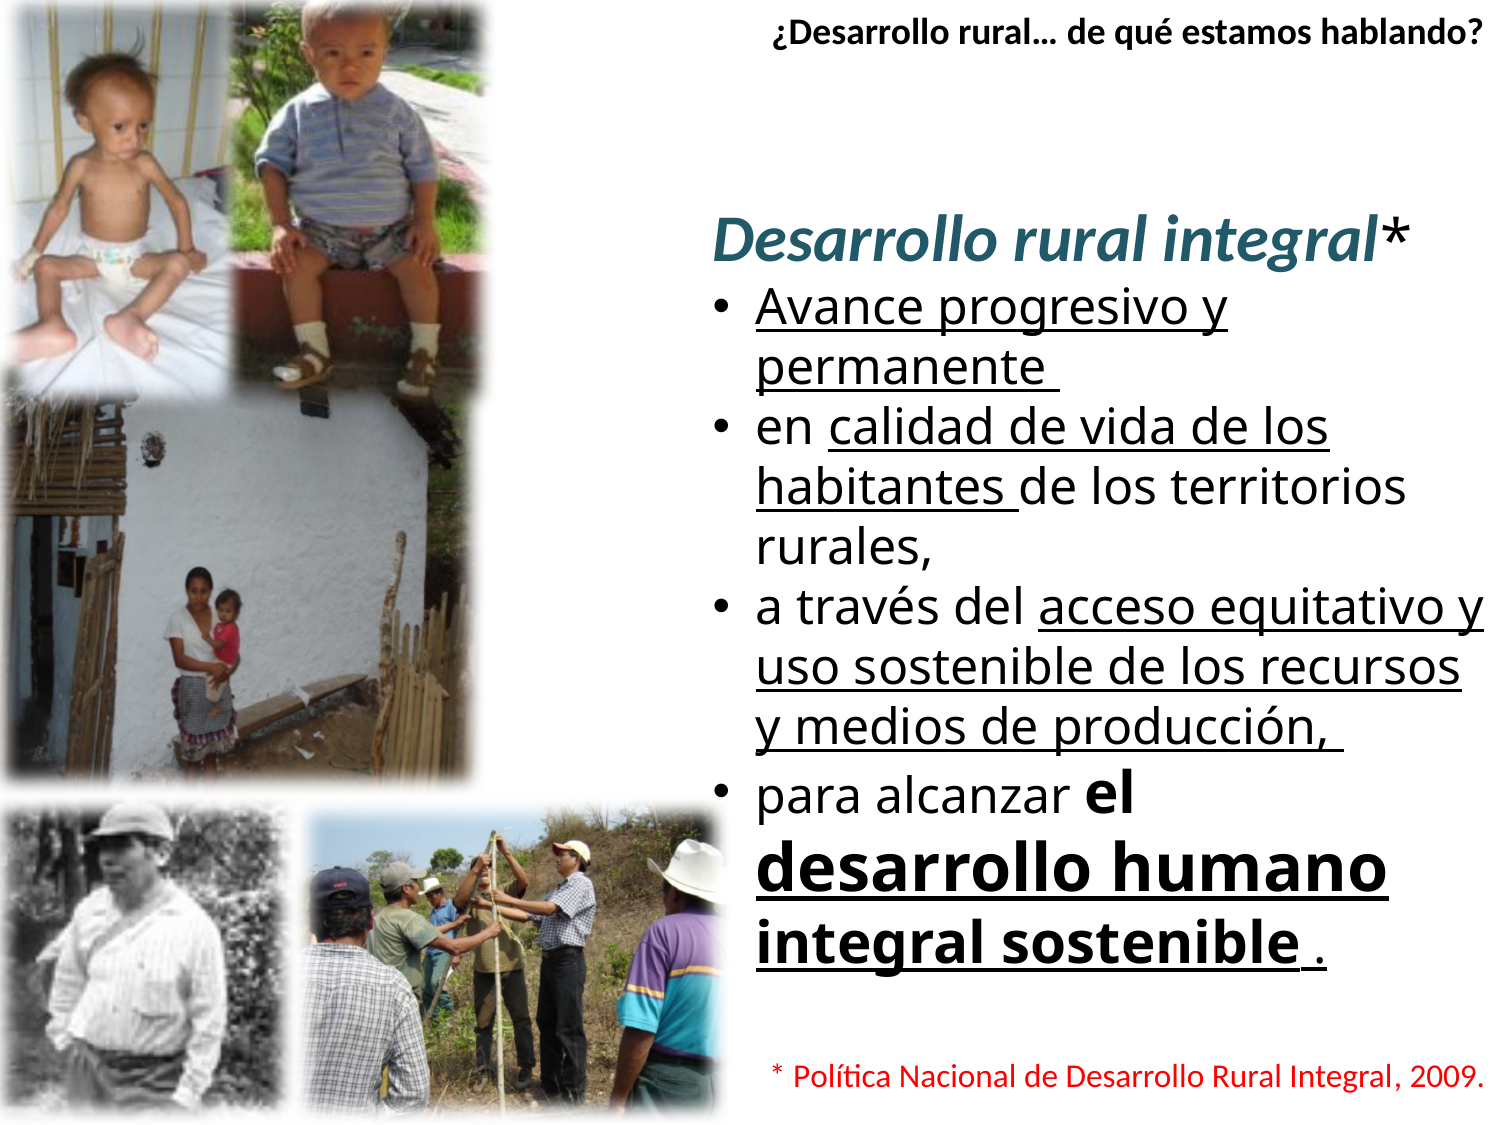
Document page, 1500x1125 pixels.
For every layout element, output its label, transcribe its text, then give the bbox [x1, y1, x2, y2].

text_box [0, 0, 731, 1125]
text_box Desarrollo rural integral* Avance progresivo y permanente en calidad de vida de los habitantes de los territorios rurales, a través del acceso equitativo y uso sostenible de los recursos y medios de producción, para alcanzar el desarrollo humano integral sostenible . [736, 187, 1500, 983]
text_box ¿Desarrollo rural… de qué estamos hablando? [736, 0, 1500, 105]
text_box * Política Nacional de Desarrollo Rural Integral, 2009. [736, 1023, 1500, 1125]
